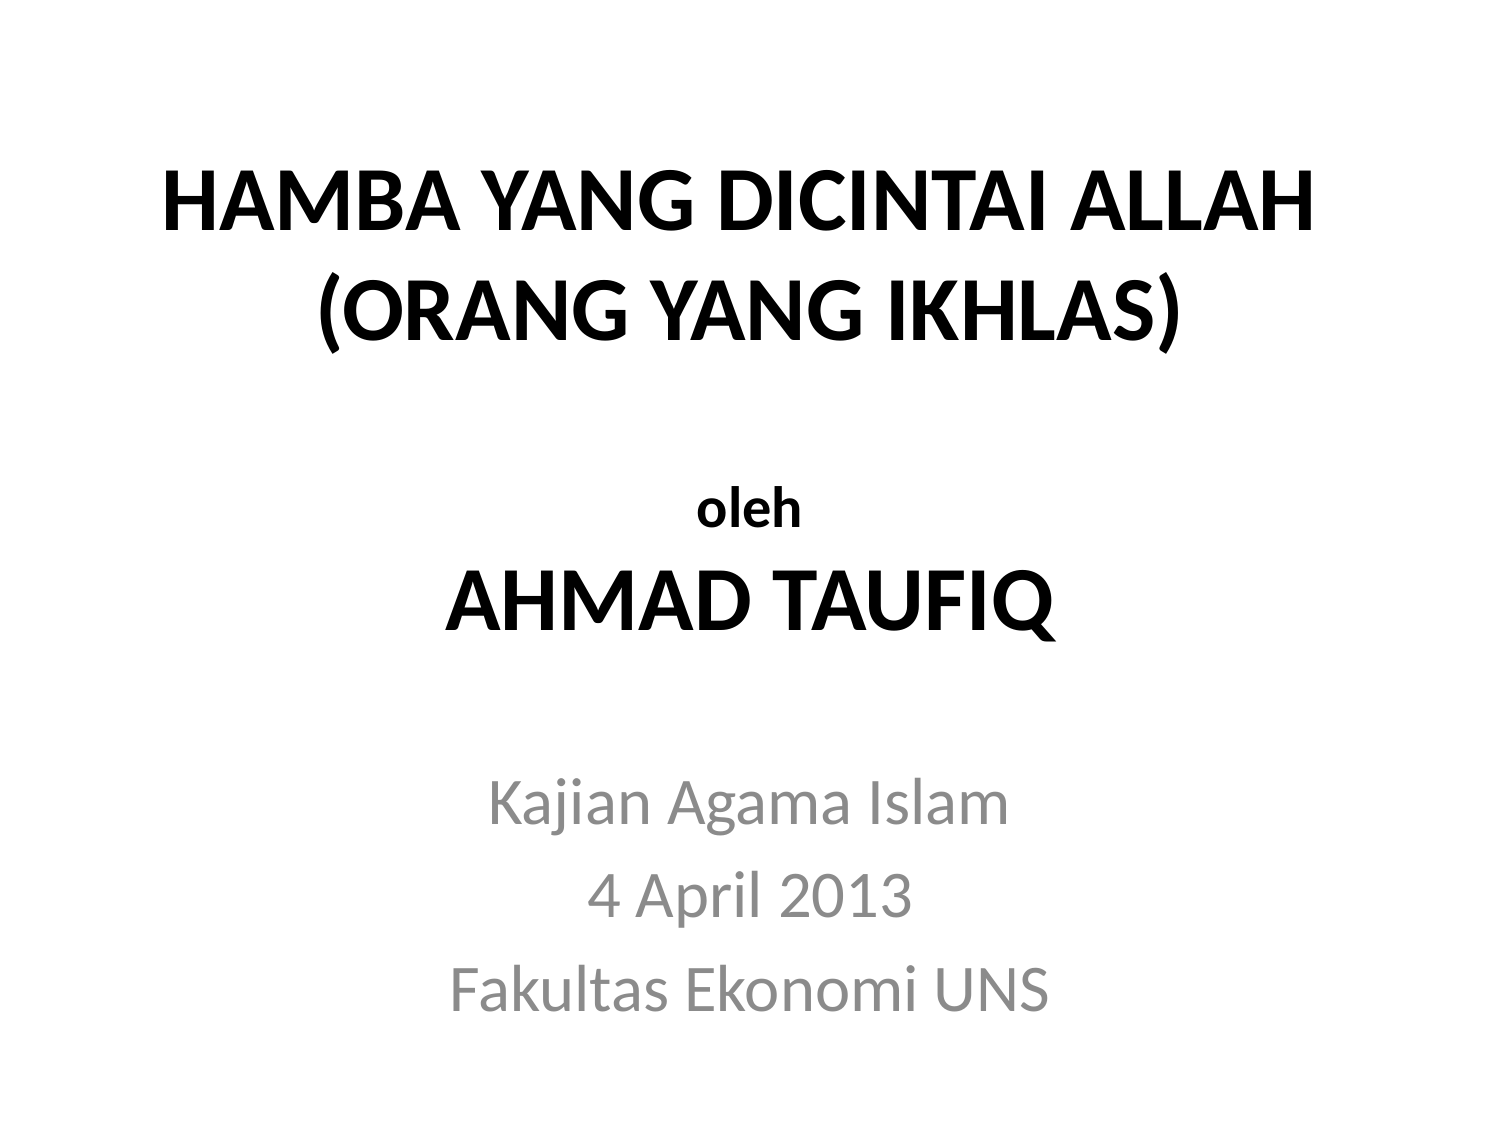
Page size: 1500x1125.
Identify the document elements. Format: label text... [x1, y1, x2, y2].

title HAMBA YANG DICINTAI ALLAH (ORANG YANG IKHLAS) oleh AHMAD TAUFIQ [112, 112, 1388, 675]
subtitle Kajian Agama Islam 4 April 2013 Fakultas Ekonomi UNS [225, 750, 1275, 1050]
